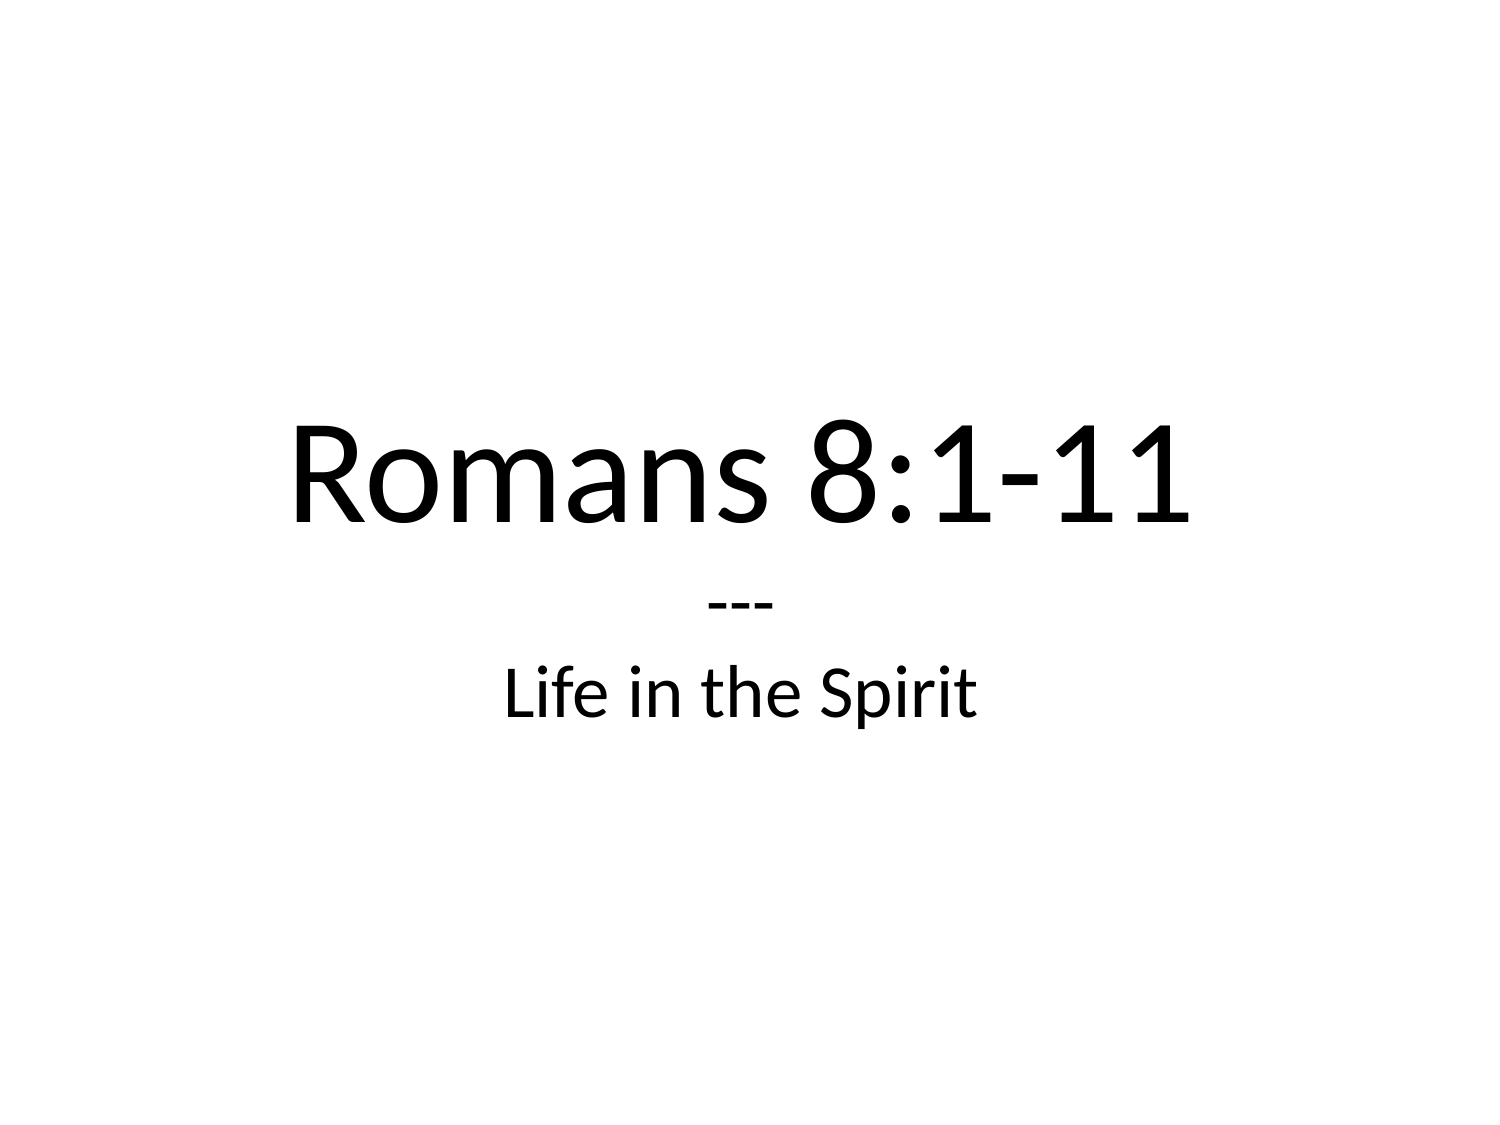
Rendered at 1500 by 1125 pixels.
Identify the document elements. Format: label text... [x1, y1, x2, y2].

title Romans 8:1-11 --- Life in the Spirit [103, 295, 1379, 811]
